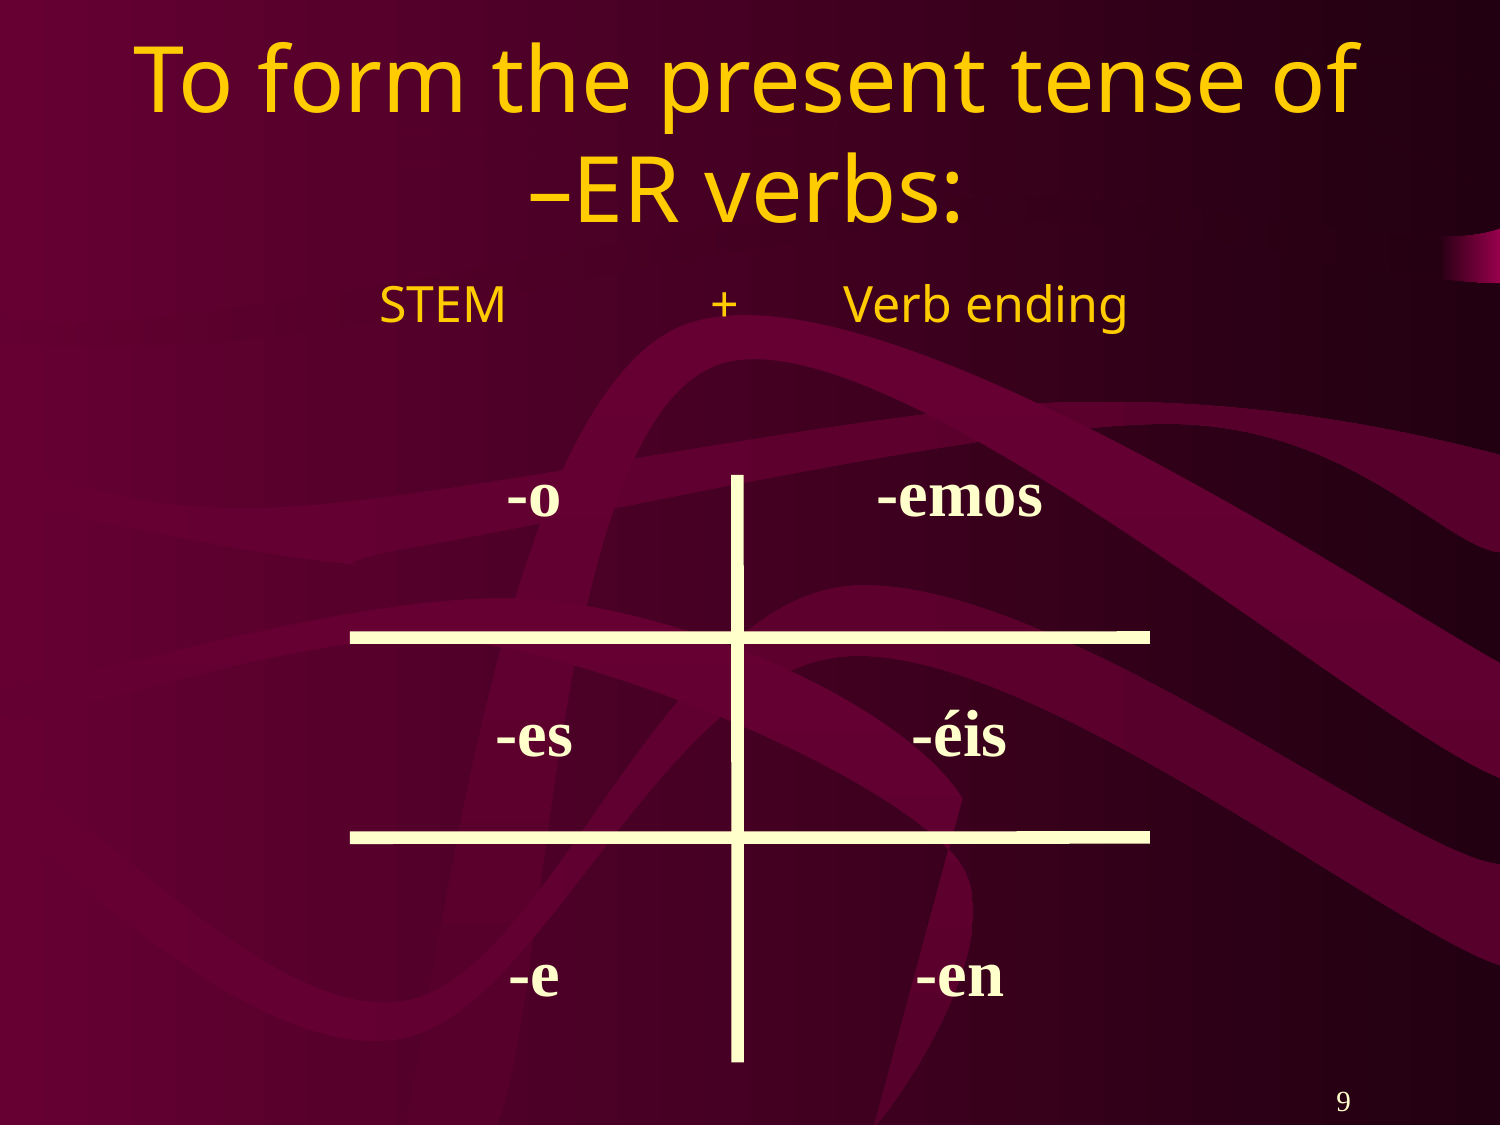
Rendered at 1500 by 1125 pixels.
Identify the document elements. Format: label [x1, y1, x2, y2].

text_box [349, 474, 1151, 1063]
text_box [0, 0, 1500, 1125]
